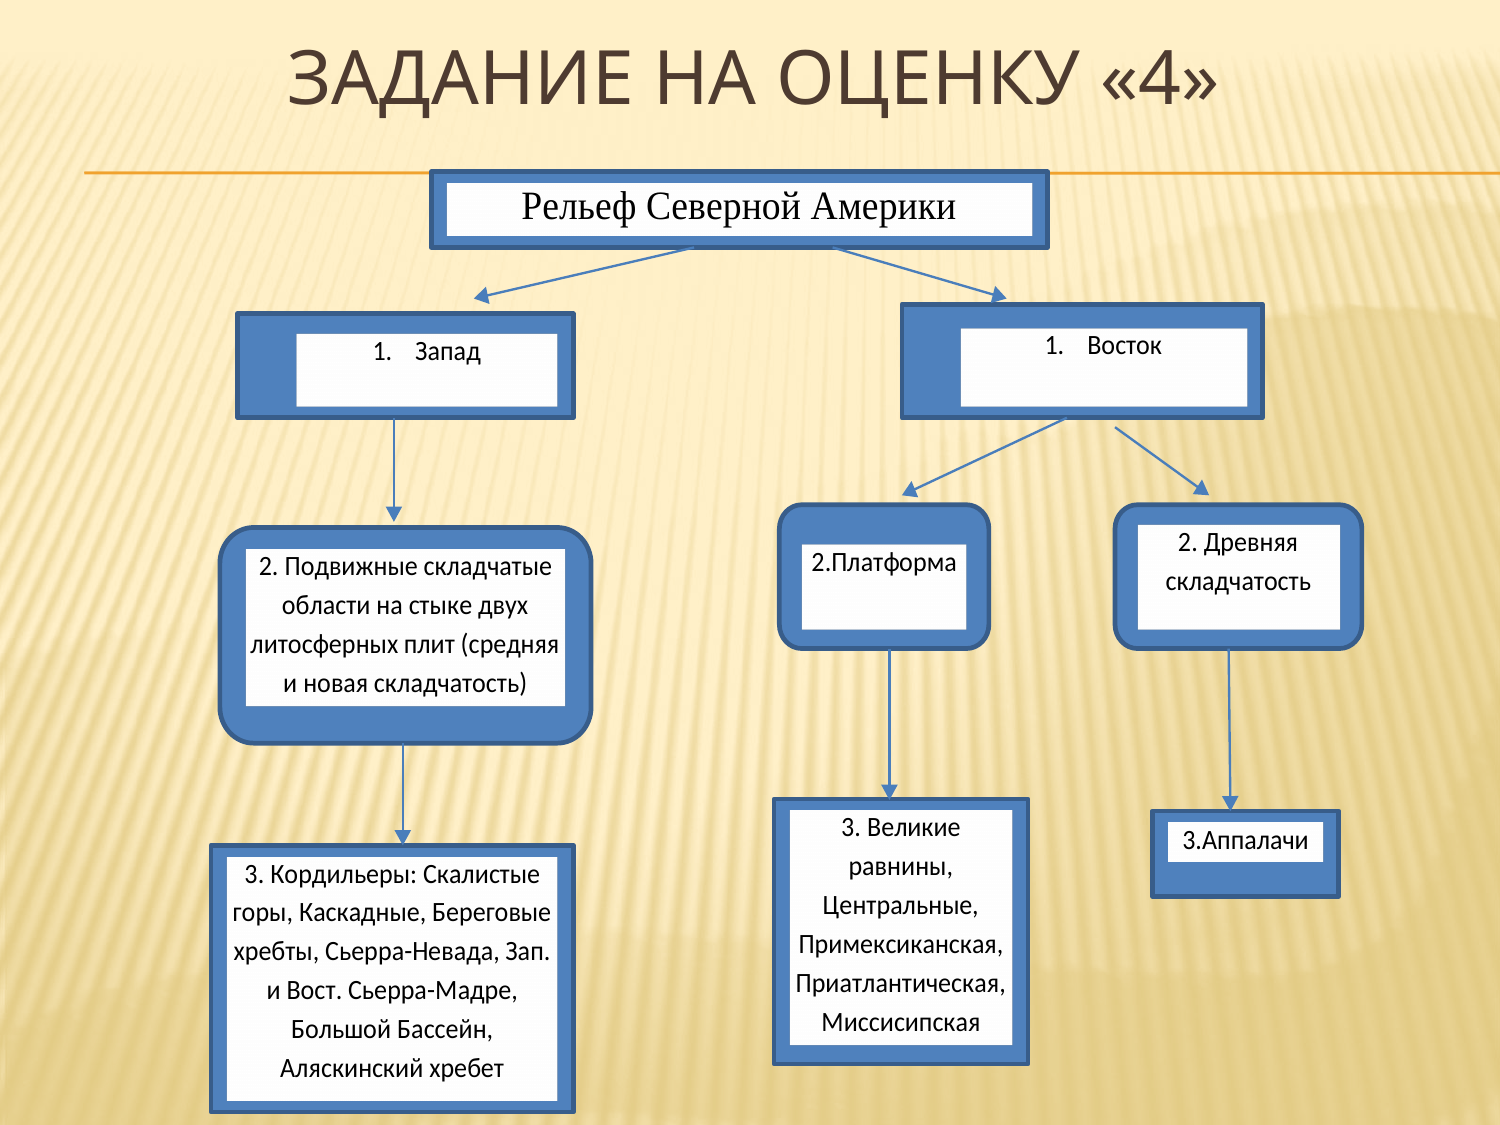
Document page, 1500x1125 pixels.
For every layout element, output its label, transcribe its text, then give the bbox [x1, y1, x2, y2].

title Задание на оценку «4» [41, 19, 1467, 130]
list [123, 79, 1365, 1120]
